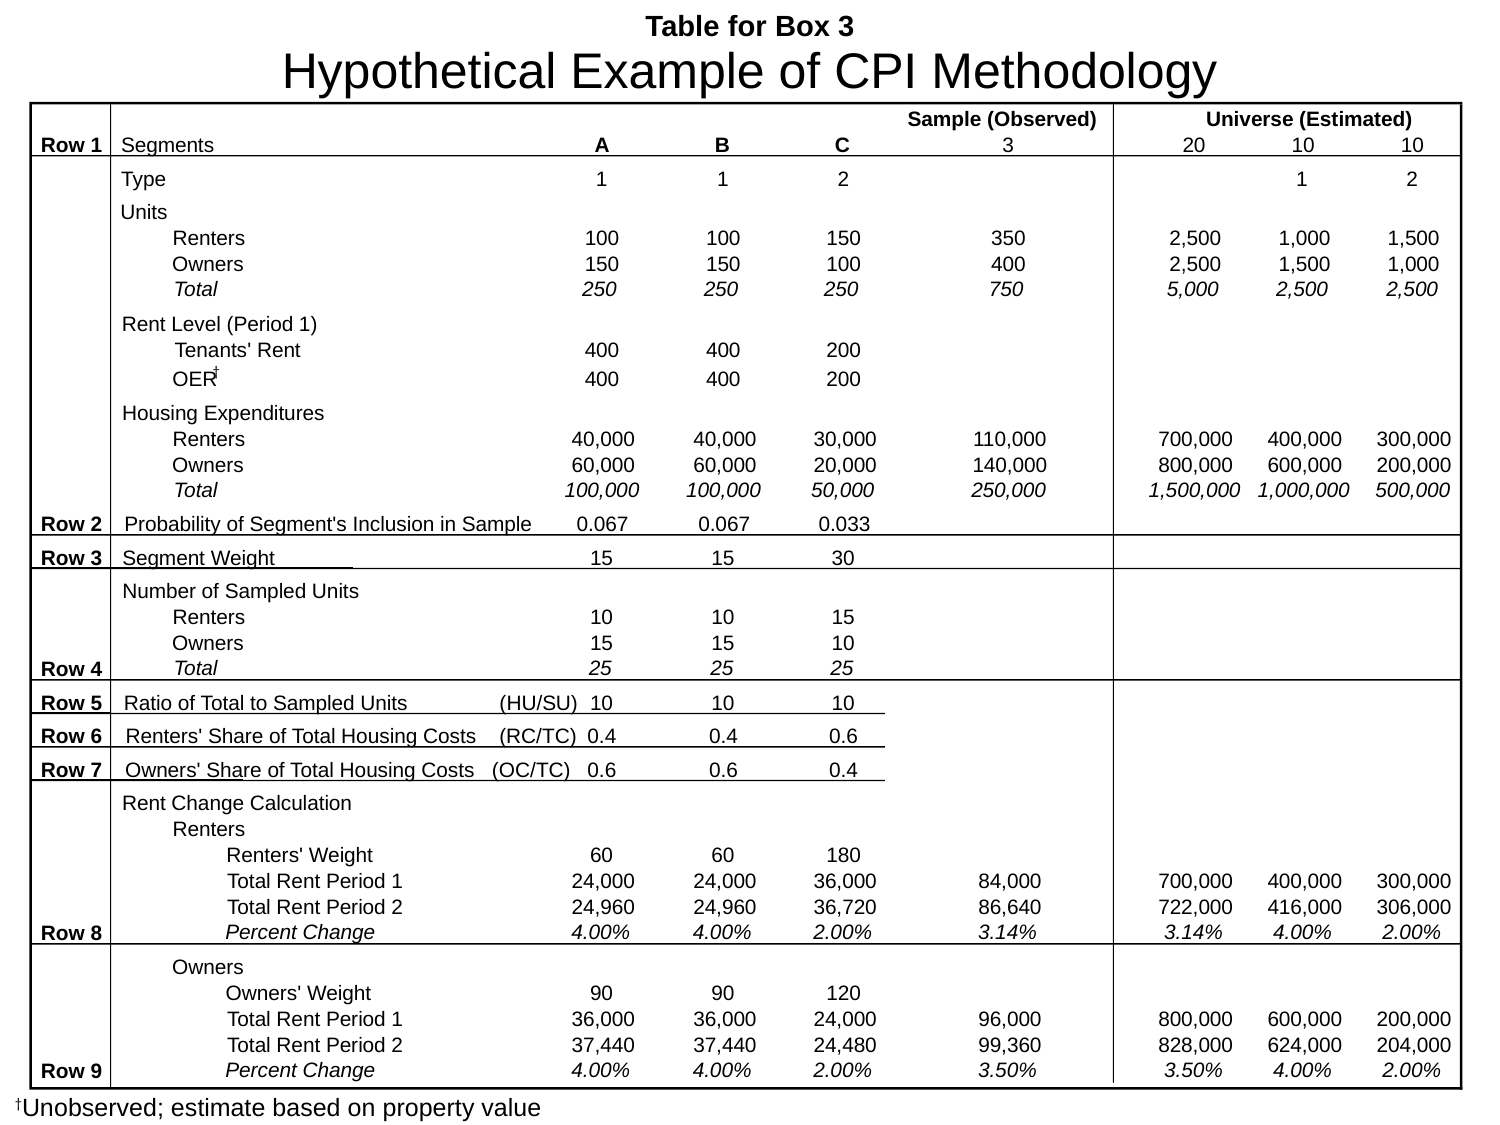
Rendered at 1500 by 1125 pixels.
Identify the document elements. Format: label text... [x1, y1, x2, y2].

text_box Table for Box 3 [0, 0, 1500, 50]
text_box †Unobserved; estimate based on property value [0, 1089, 1000, 1125]
text_box Hypothetical Example of CPI Methodology [0, 50, 1500, 103]
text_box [30, 102, 1463, 1090]
